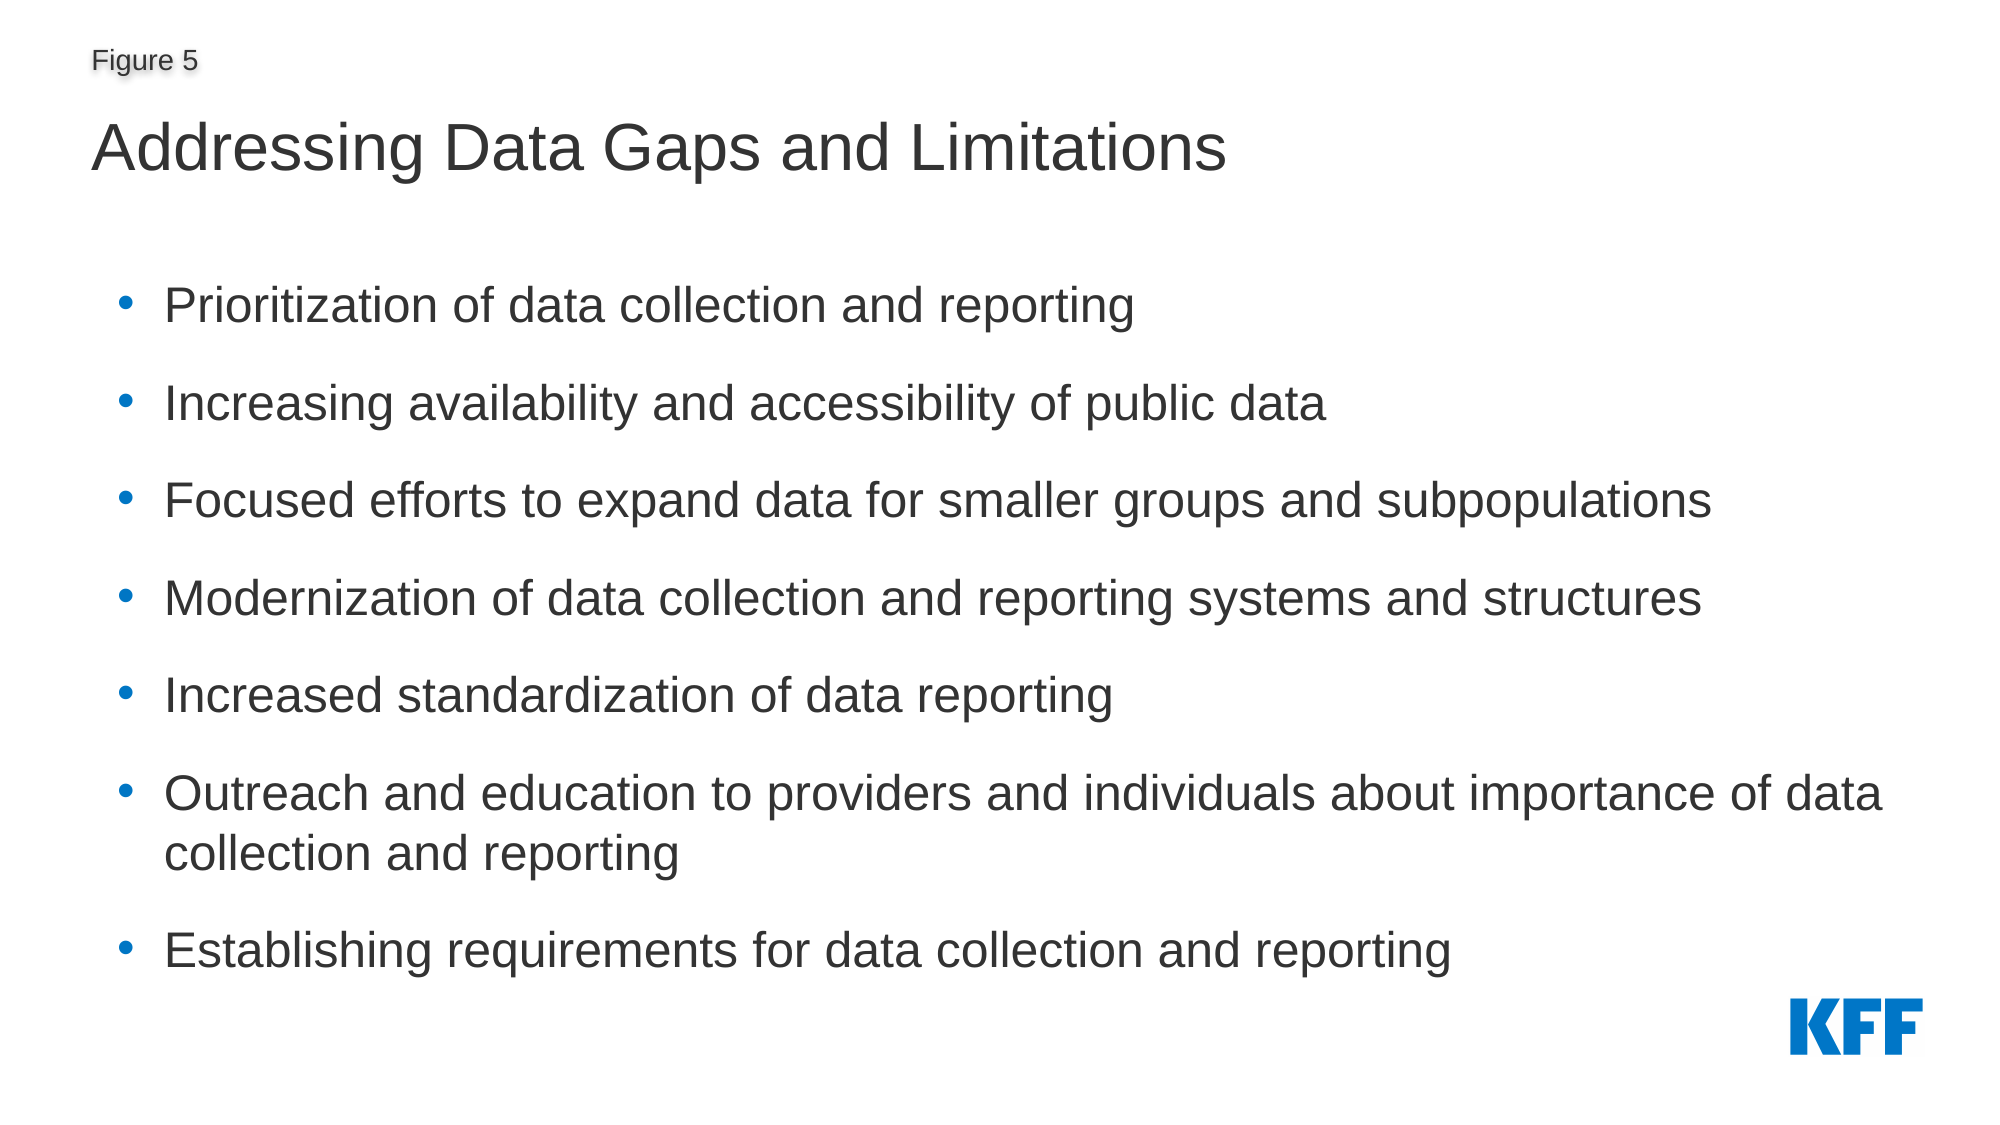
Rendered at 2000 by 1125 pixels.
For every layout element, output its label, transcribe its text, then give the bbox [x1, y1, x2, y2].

picture [1788, 996, 1925, 1057]
title Addressing Data Gaps and Limitations [76, 96, 1925, 238]
list Prioritization of data collection and reporting Increasing availability and accessibility of public data Focused efforts to expand data for smaller groups and subpopulations Modernization of data collection and reporting systems and structures Increased standardization of data reporting Outreach and education to providers and individuals about importance of data collection and reporting Establishing requirements for data collection and reporting [76, 265, 1925, 926]
